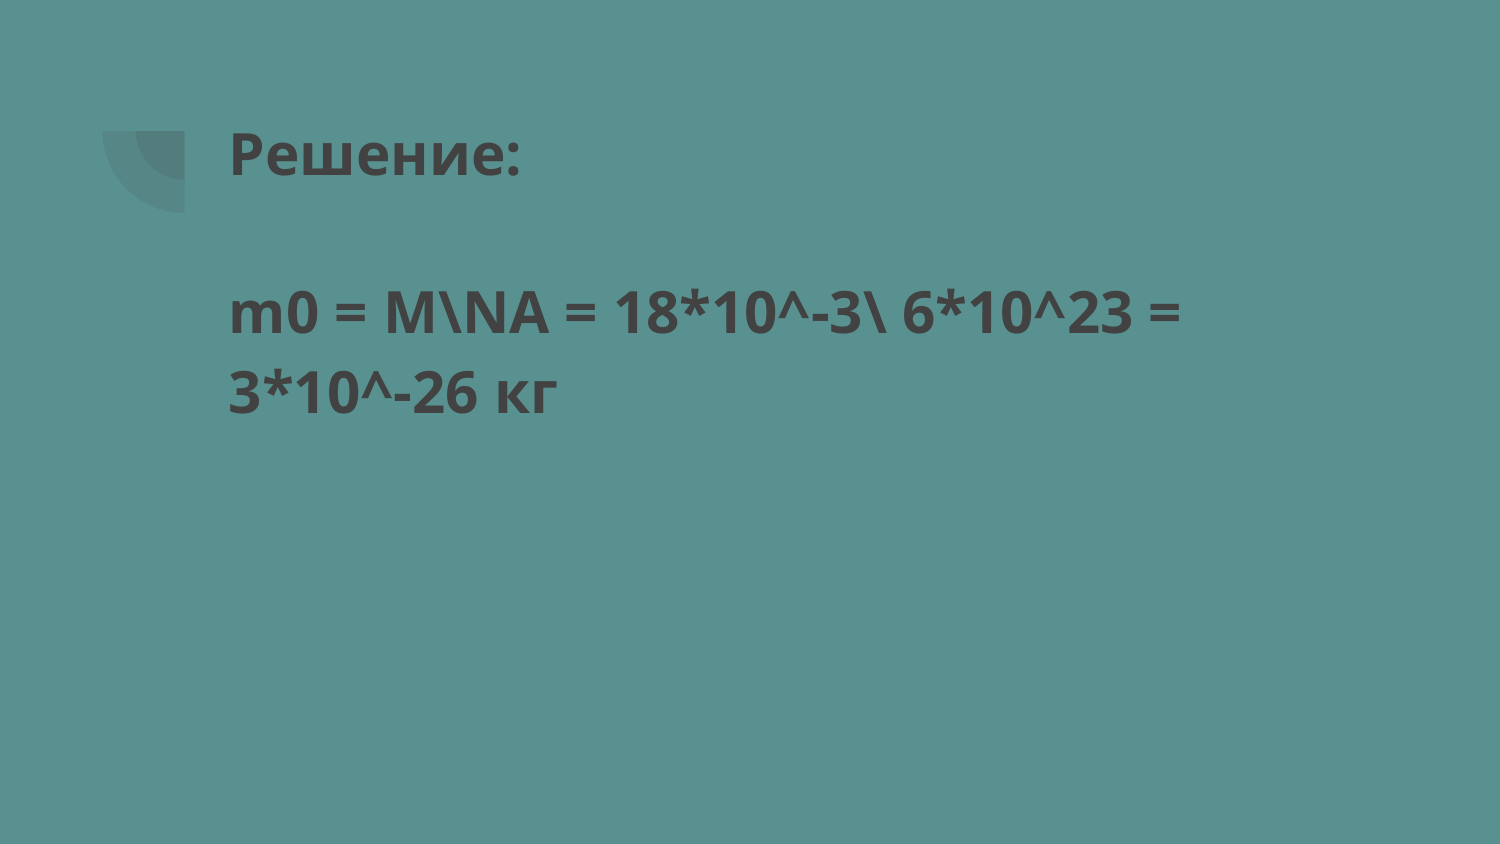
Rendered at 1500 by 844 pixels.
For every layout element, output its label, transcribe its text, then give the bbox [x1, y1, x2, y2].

title Решение: m0 = M\NА = 18*10^-3\ 6*10^23 = 3*10^-26 кг [213, 98, 1368, 723]
